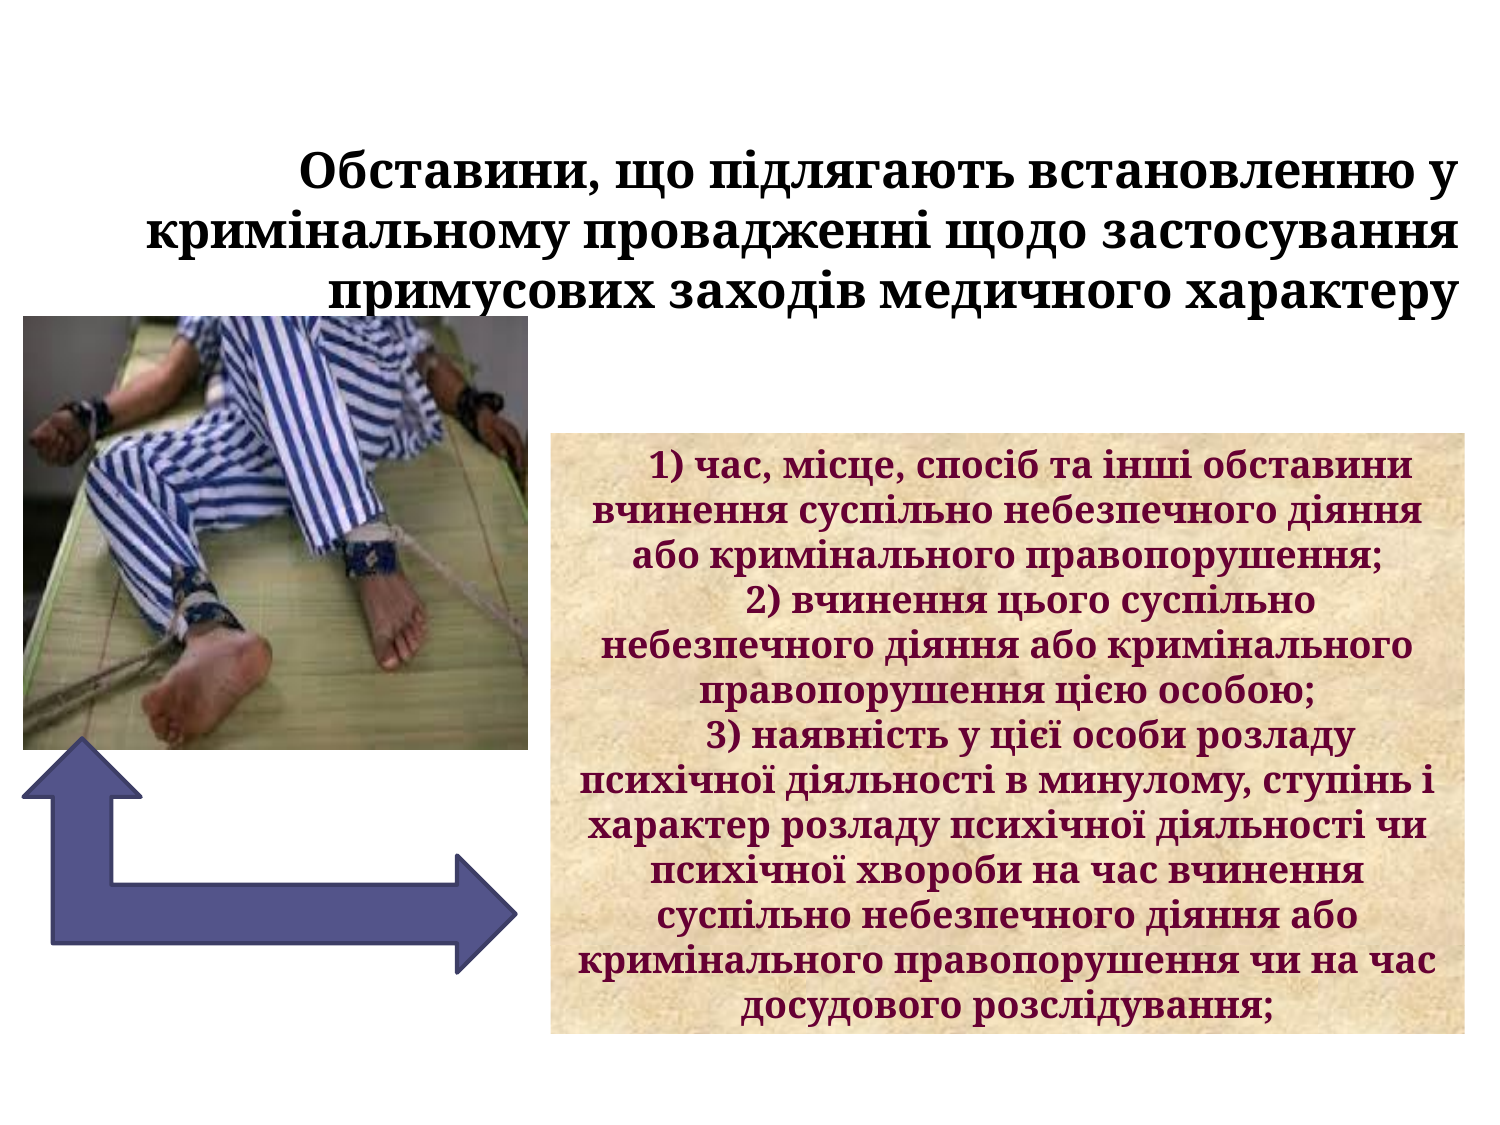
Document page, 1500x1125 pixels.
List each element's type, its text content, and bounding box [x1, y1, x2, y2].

title Обставини, що підлягають встановленню у кримінальному провадженні щодо застосування примусових заходів медичного характеру [49, 35, 1475, 422]
text_box 1) час, місце, спосіб та інші обставини вчинення суспільно небезпечного діяння або кримінального правопорушення; 2) вчинення цього суспільно небезпечного діяння або кримінального правопорушення цією особою; 3) наявність у цієї особи розладу психічної діяльності в минулому, ступінь і характер розладу психічної діяльності чи психічної хвороби на час вчинення суспільно небезпечного діяння або кримінального правопорушення чи на час досудового розслідування; [550, 433, 1465, 1034]
picture [23, 316, 528, 751]
text_box [21, 758, 518, 975]
